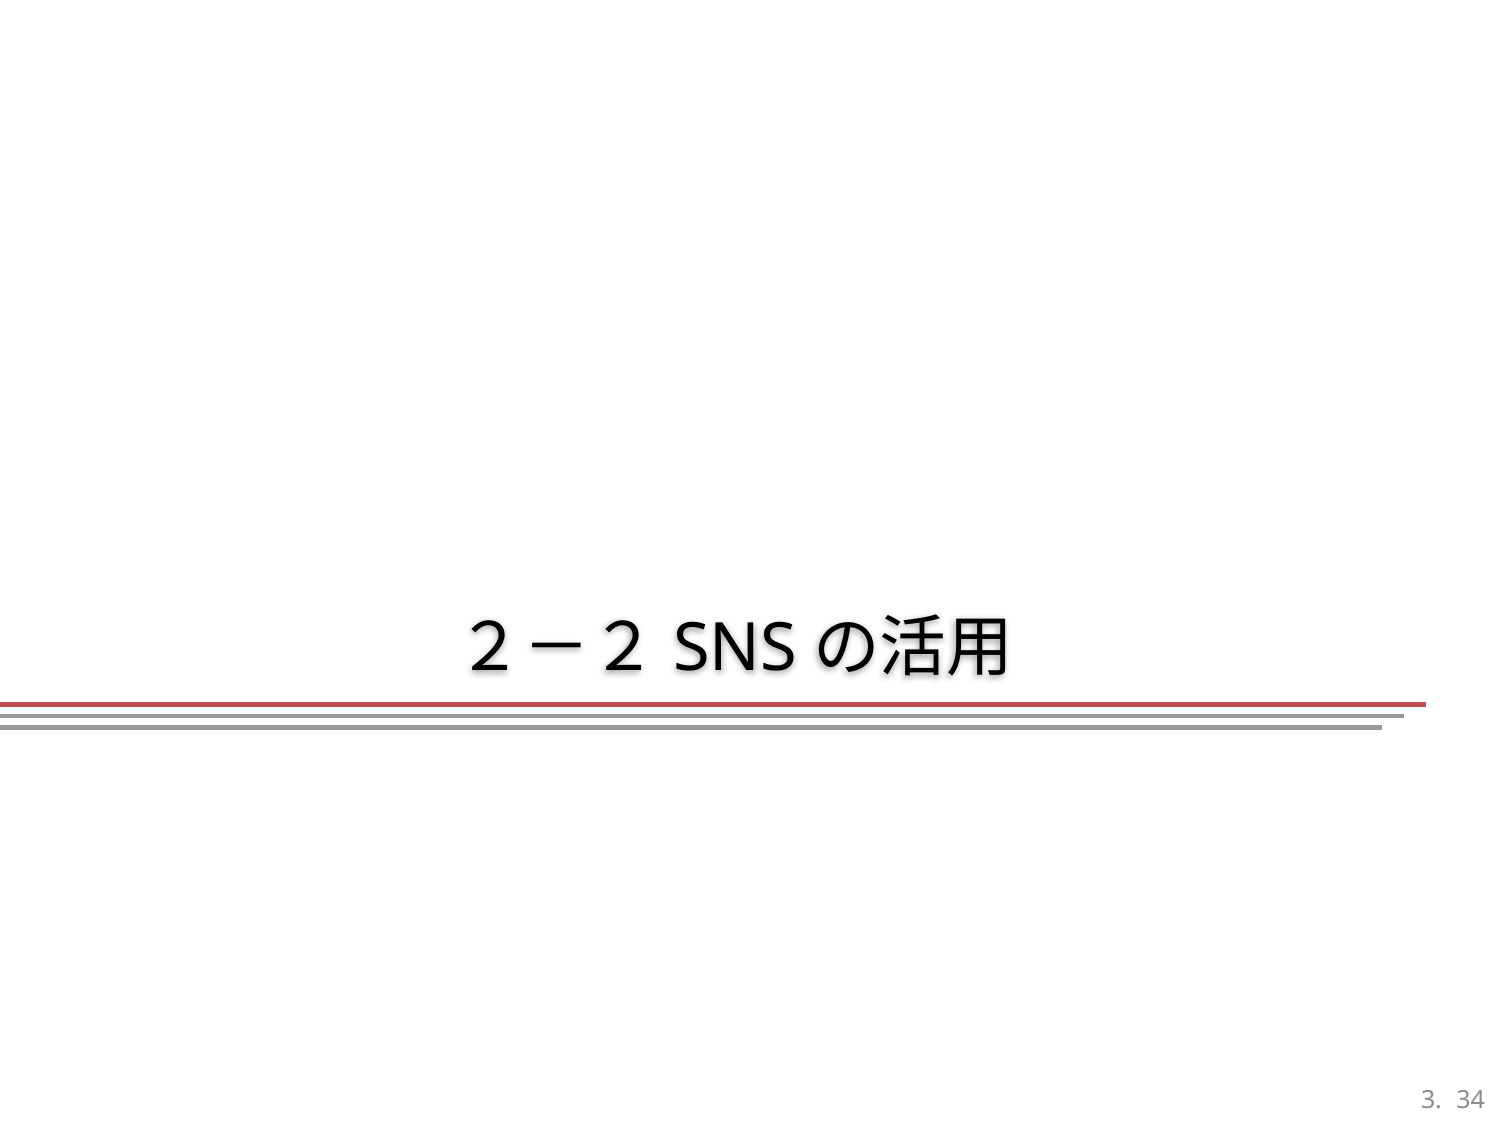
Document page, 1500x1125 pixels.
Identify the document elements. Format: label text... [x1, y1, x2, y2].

slide_number 33 [1381, 1065, 1500, 1125]
text_box ２－２SNSの活用 [18, 596, 1452, 692]
